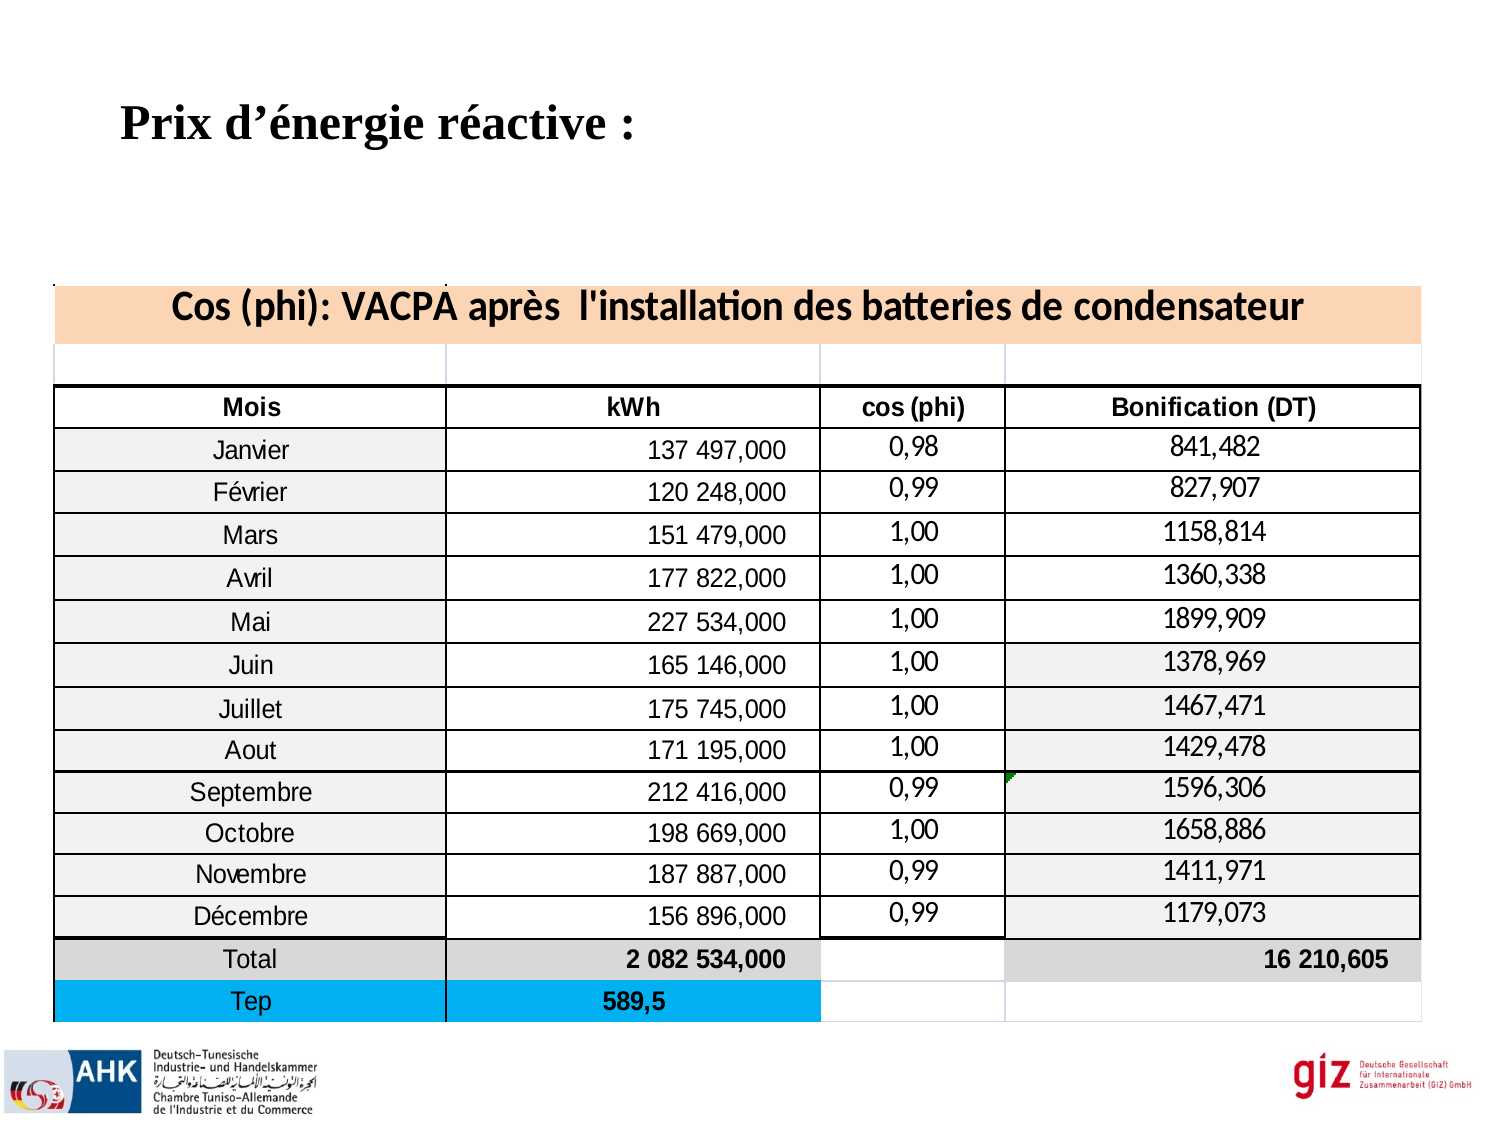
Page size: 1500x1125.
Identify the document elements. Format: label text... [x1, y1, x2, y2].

text_box Prix d’énergie réactive : [105, 81, 731, 157]
picture [52, 283, 1424, 1024]
picture [1275, 1031, 1500, 1125]
picture [3, 1049, 317, 1114]
